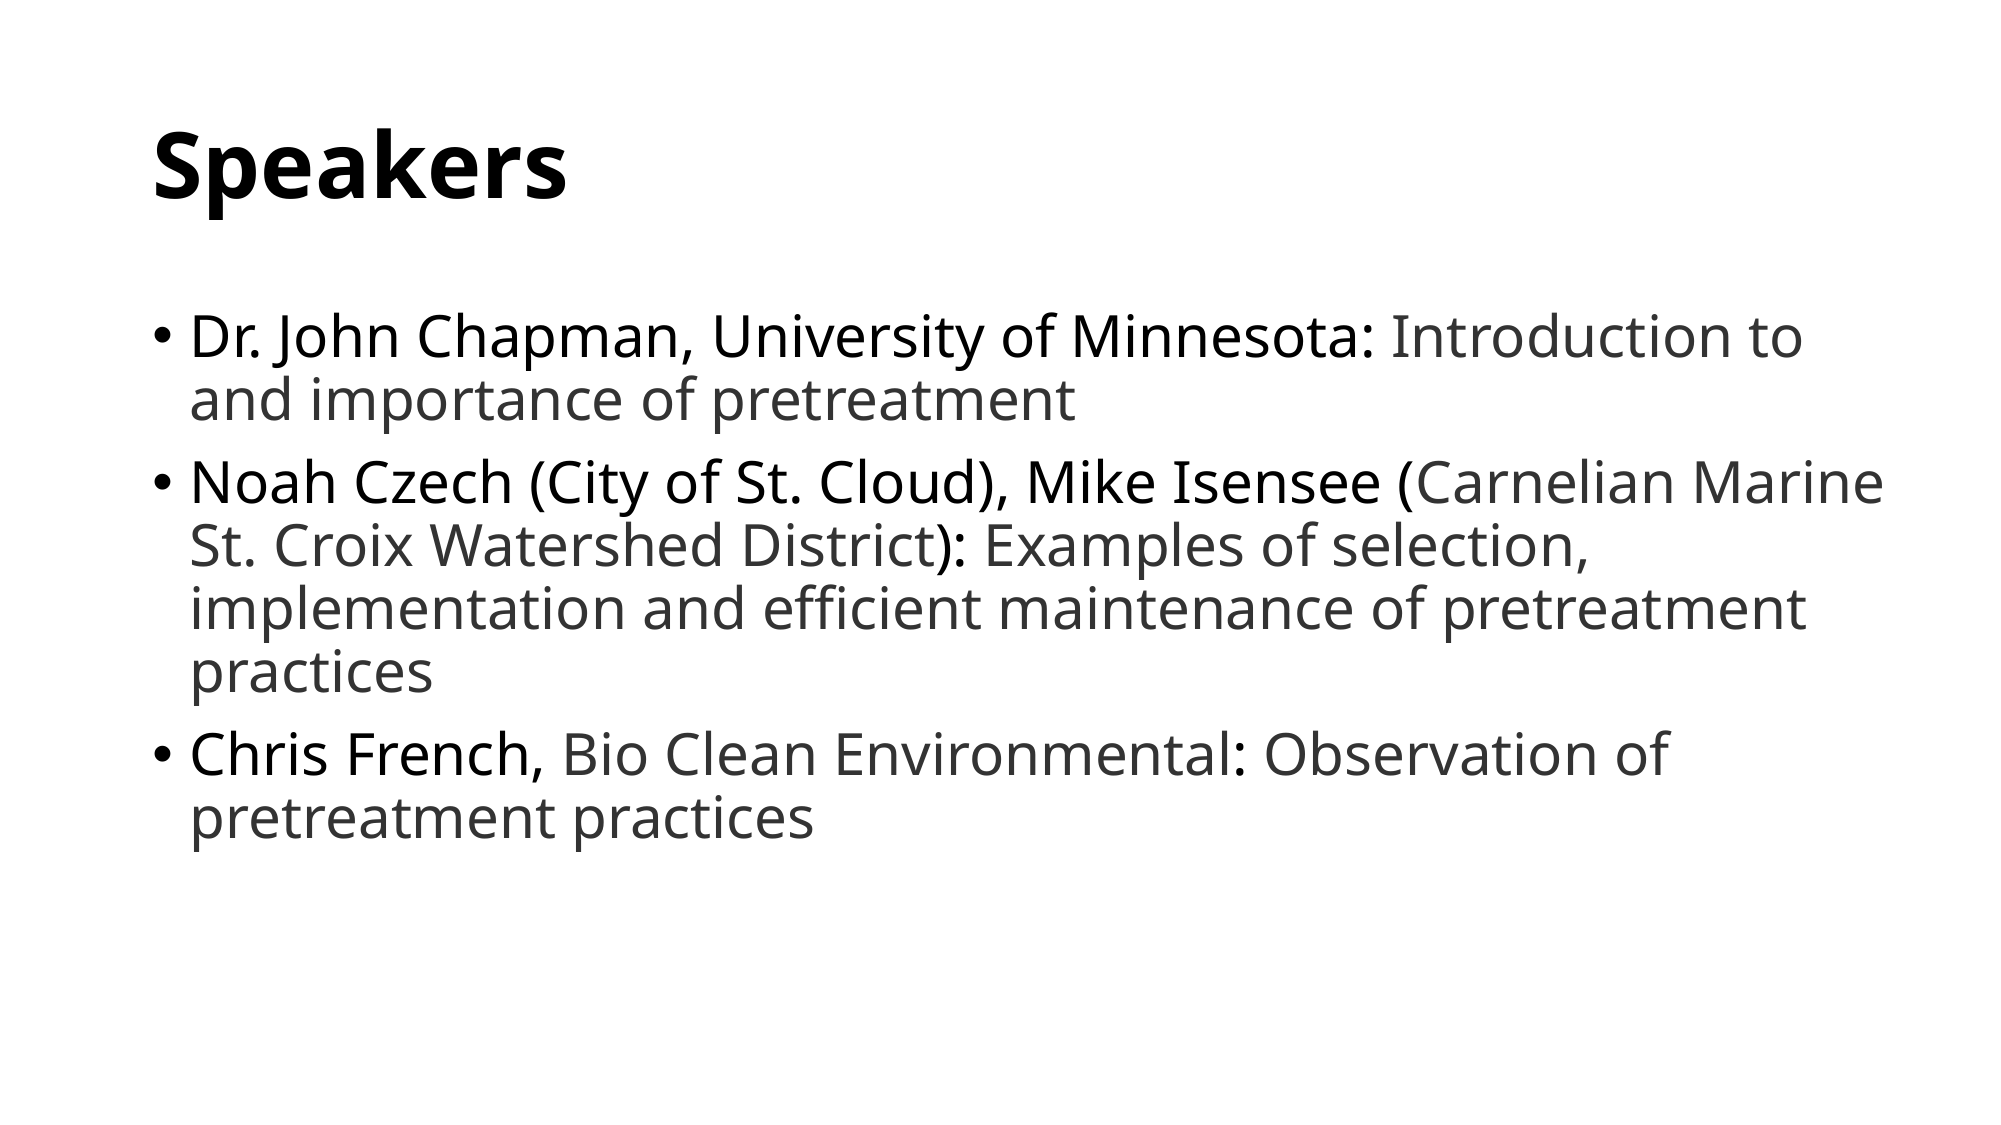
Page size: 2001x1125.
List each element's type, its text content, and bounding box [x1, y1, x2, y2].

title Speakers [137, 59, 1863, 278]
list Dr. John Chapman, University of Minnesota: Introduction to and importance of pretreatment Noah Czech (City of St. Cloud), Mike Isensee (Carnelian Marine St. Croix Watershed District): Examples of selection, implementation and efficient maintenance of pretreatment practices Chris French, Bio Clean Environmental: Observation of pretreatment practices [137, 299, 1914, 1014]
